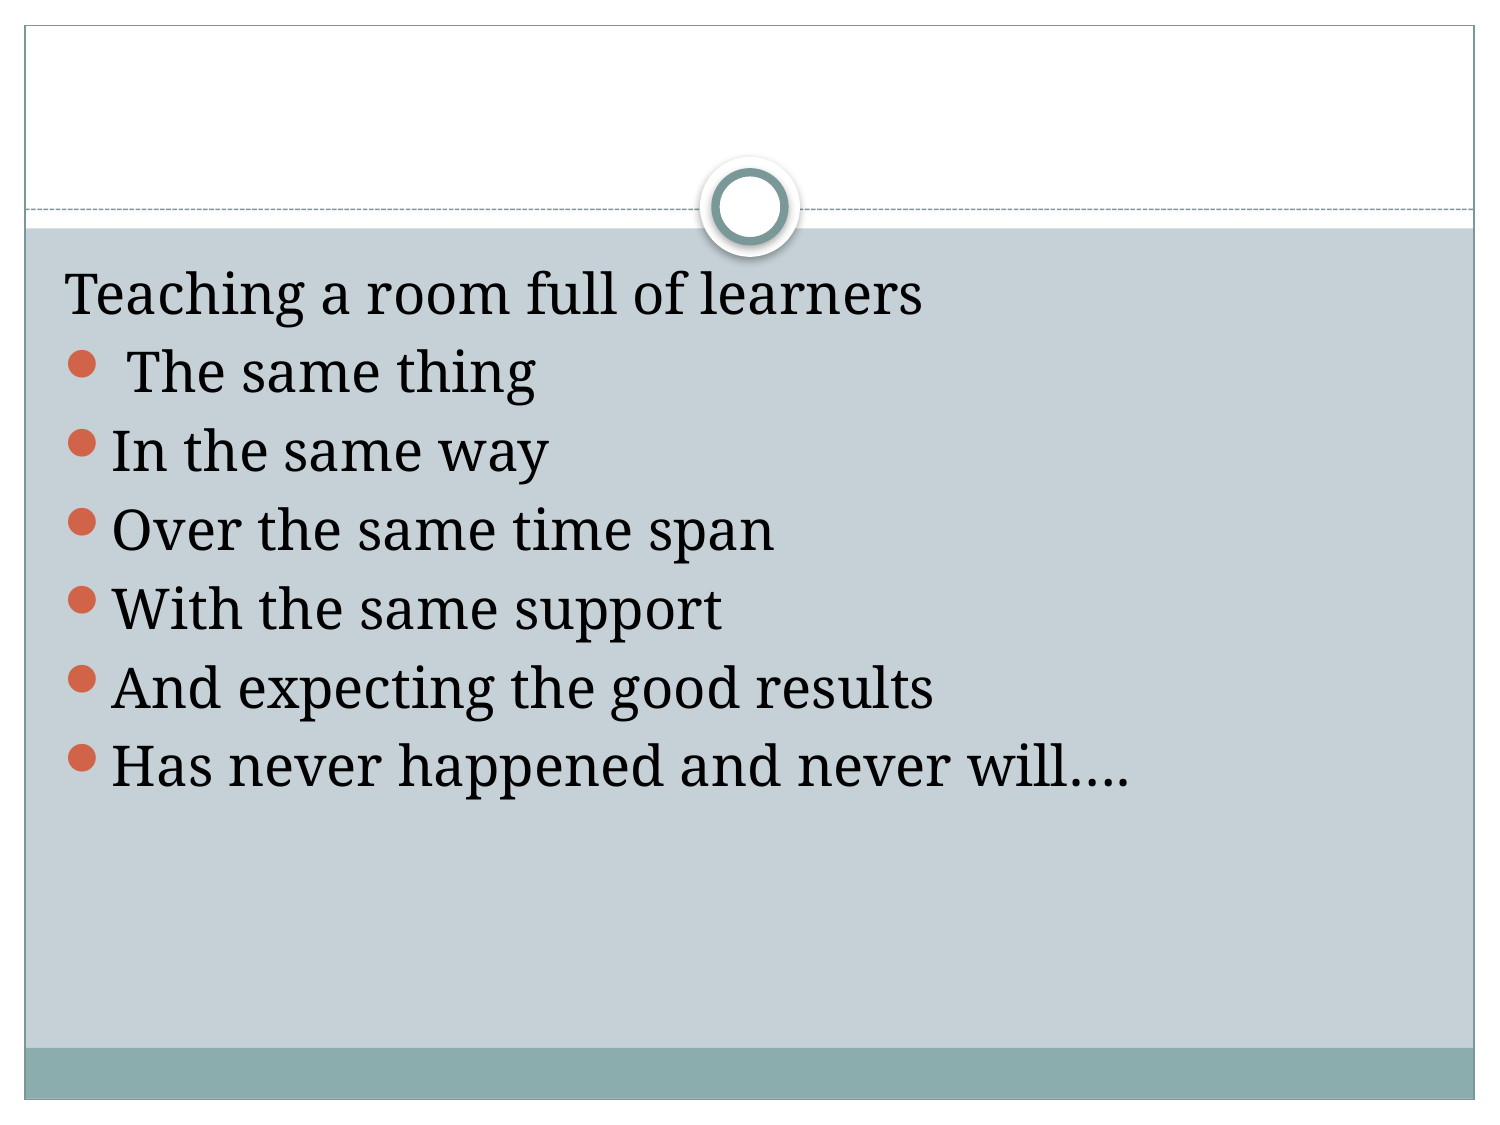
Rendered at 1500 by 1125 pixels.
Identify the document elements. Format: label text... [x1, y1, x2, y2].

list Teaching a room full of learners The same thing In the same way Over the same time span With the same support And expecting the good results Has never happened and never will…. [49, 250, 1445, 1001]
